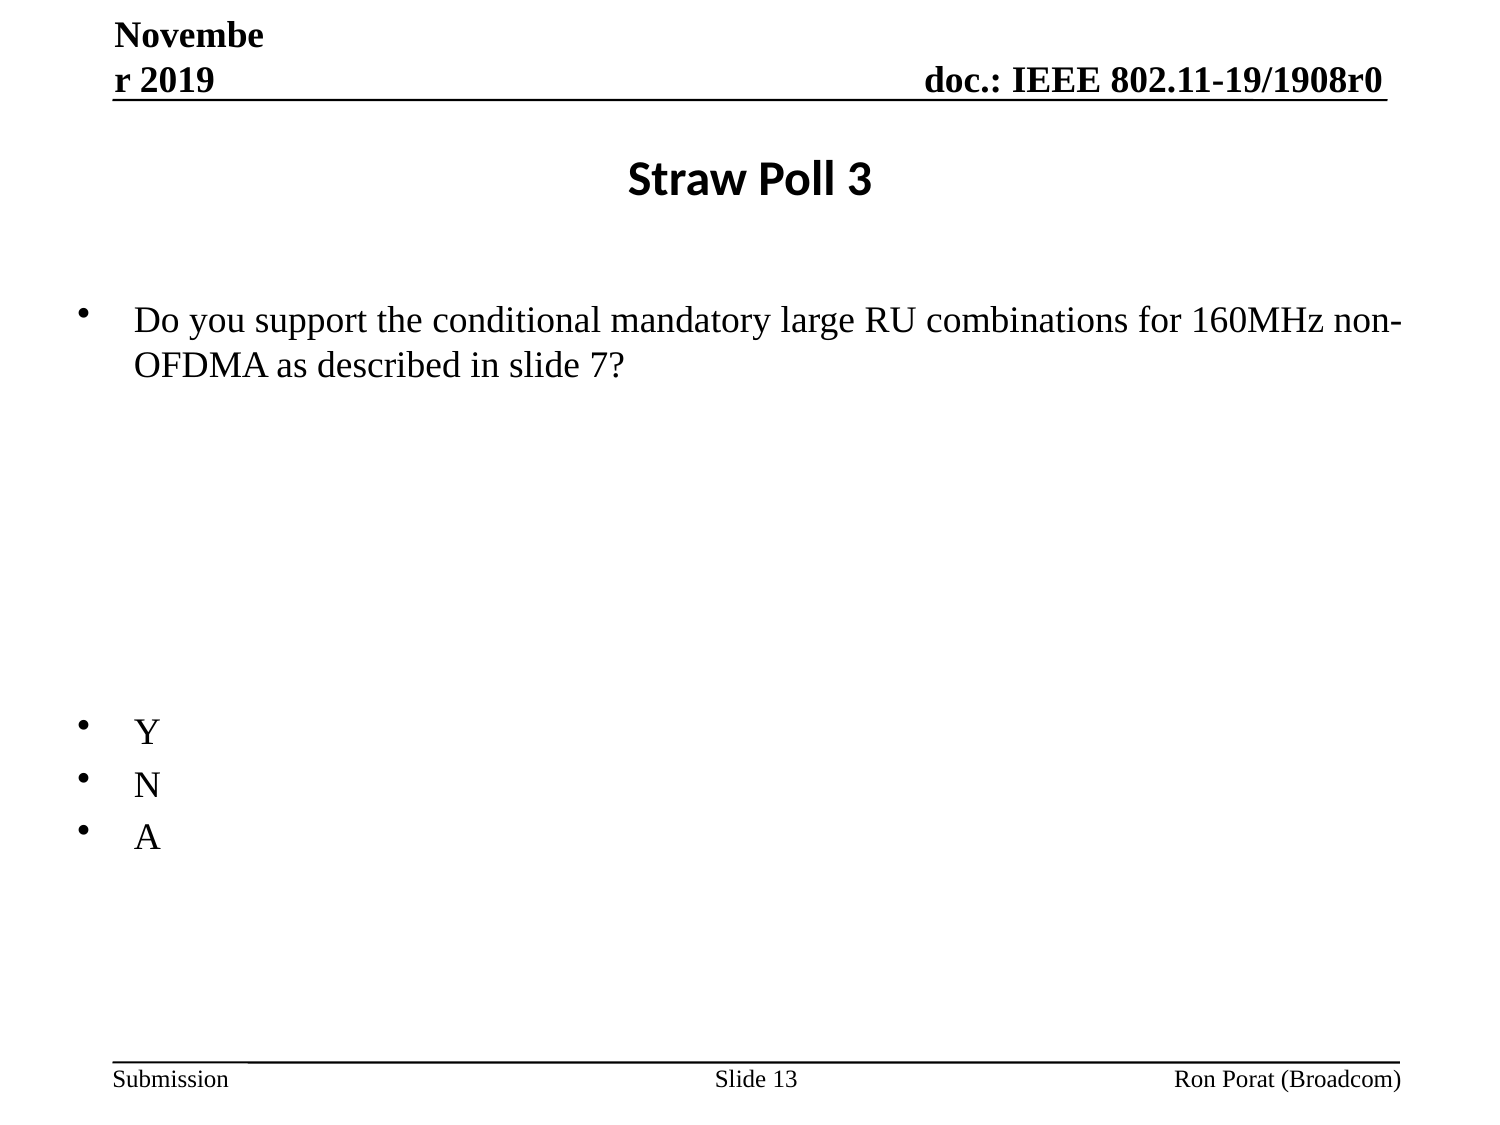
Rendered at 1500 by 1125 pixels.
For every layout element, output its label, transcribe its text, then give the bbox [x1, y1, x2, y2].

footer Ron Porat (Broadcom) [1135, 1061, 1402, 1093]
slide_number Slide 13 [712, 1061, 800, 1093]
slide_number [114, 54, 270, 101]
title Straw Poll 3 [112, 112, 1388, 238]
list Do you support the conditional mandatory large RU combinations for 160MHz non-OFDMA as described in slide 7? Y N A [62, 287, 1451, 1026]
